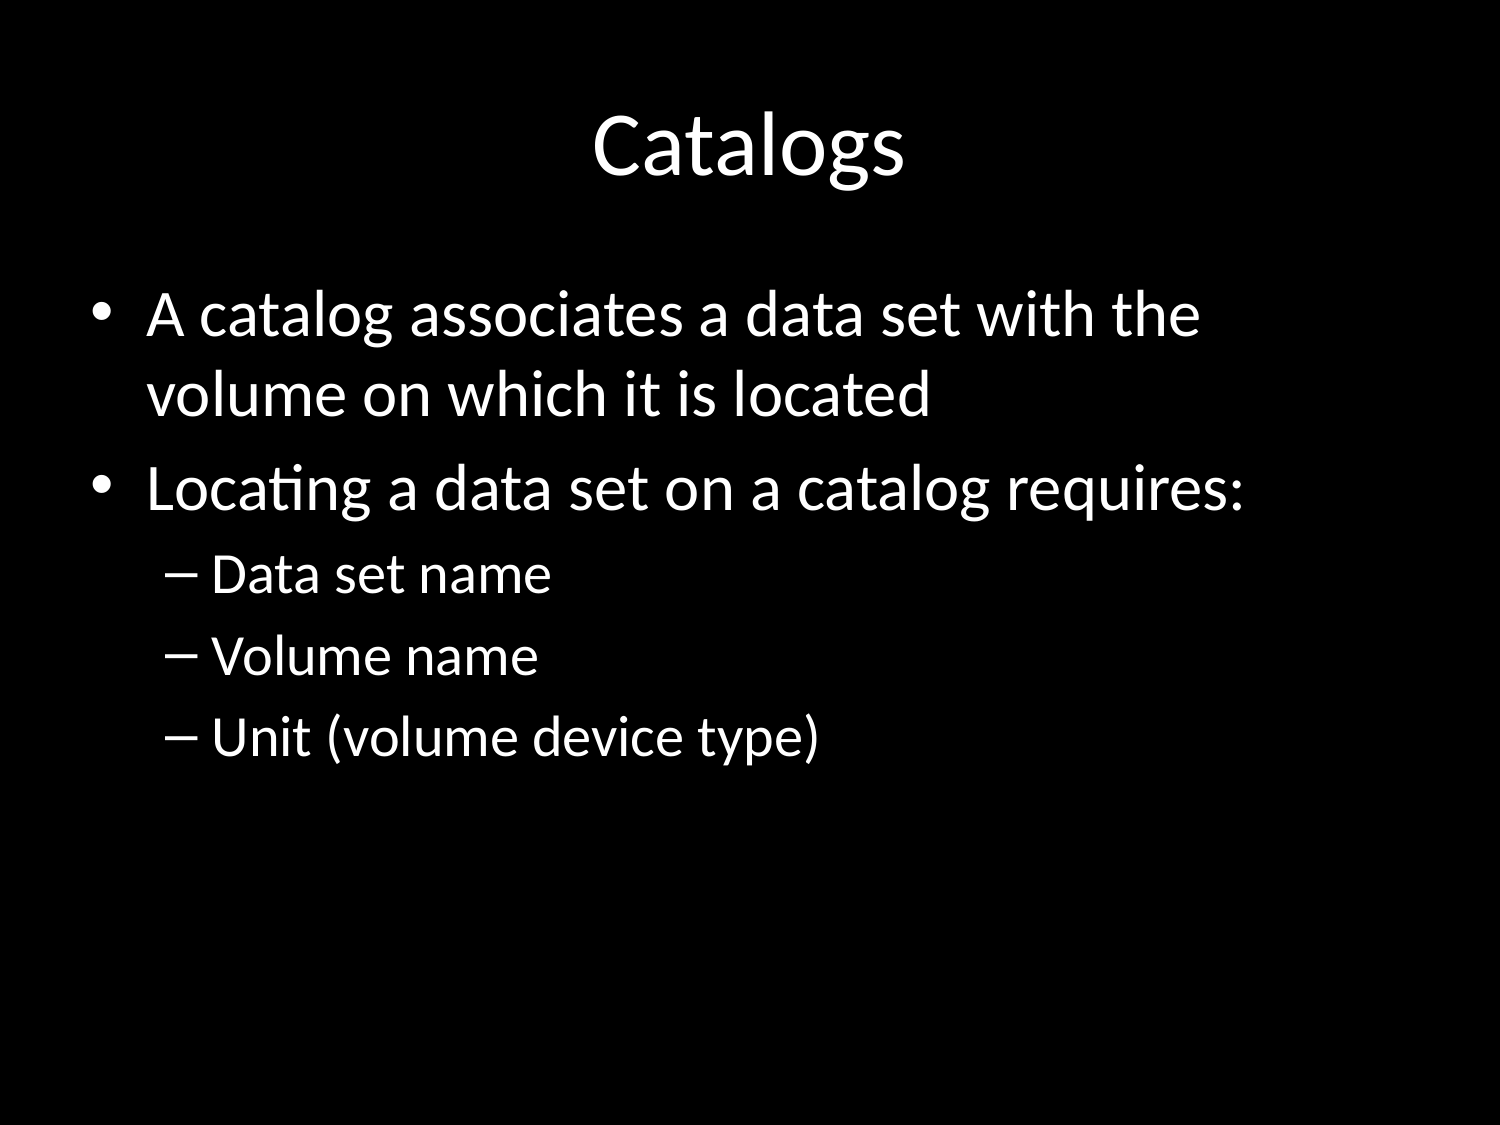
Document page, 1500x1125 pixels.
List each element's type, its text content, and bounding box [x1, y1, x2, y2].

list A catalog associates a data set with the volume on which it is located Locating a data set on a catalog requires: Data set name Volume name Unit (volume device type) [75, 262, 1425, 1005]
title Catalogs [75, 45, 1425, 233]
